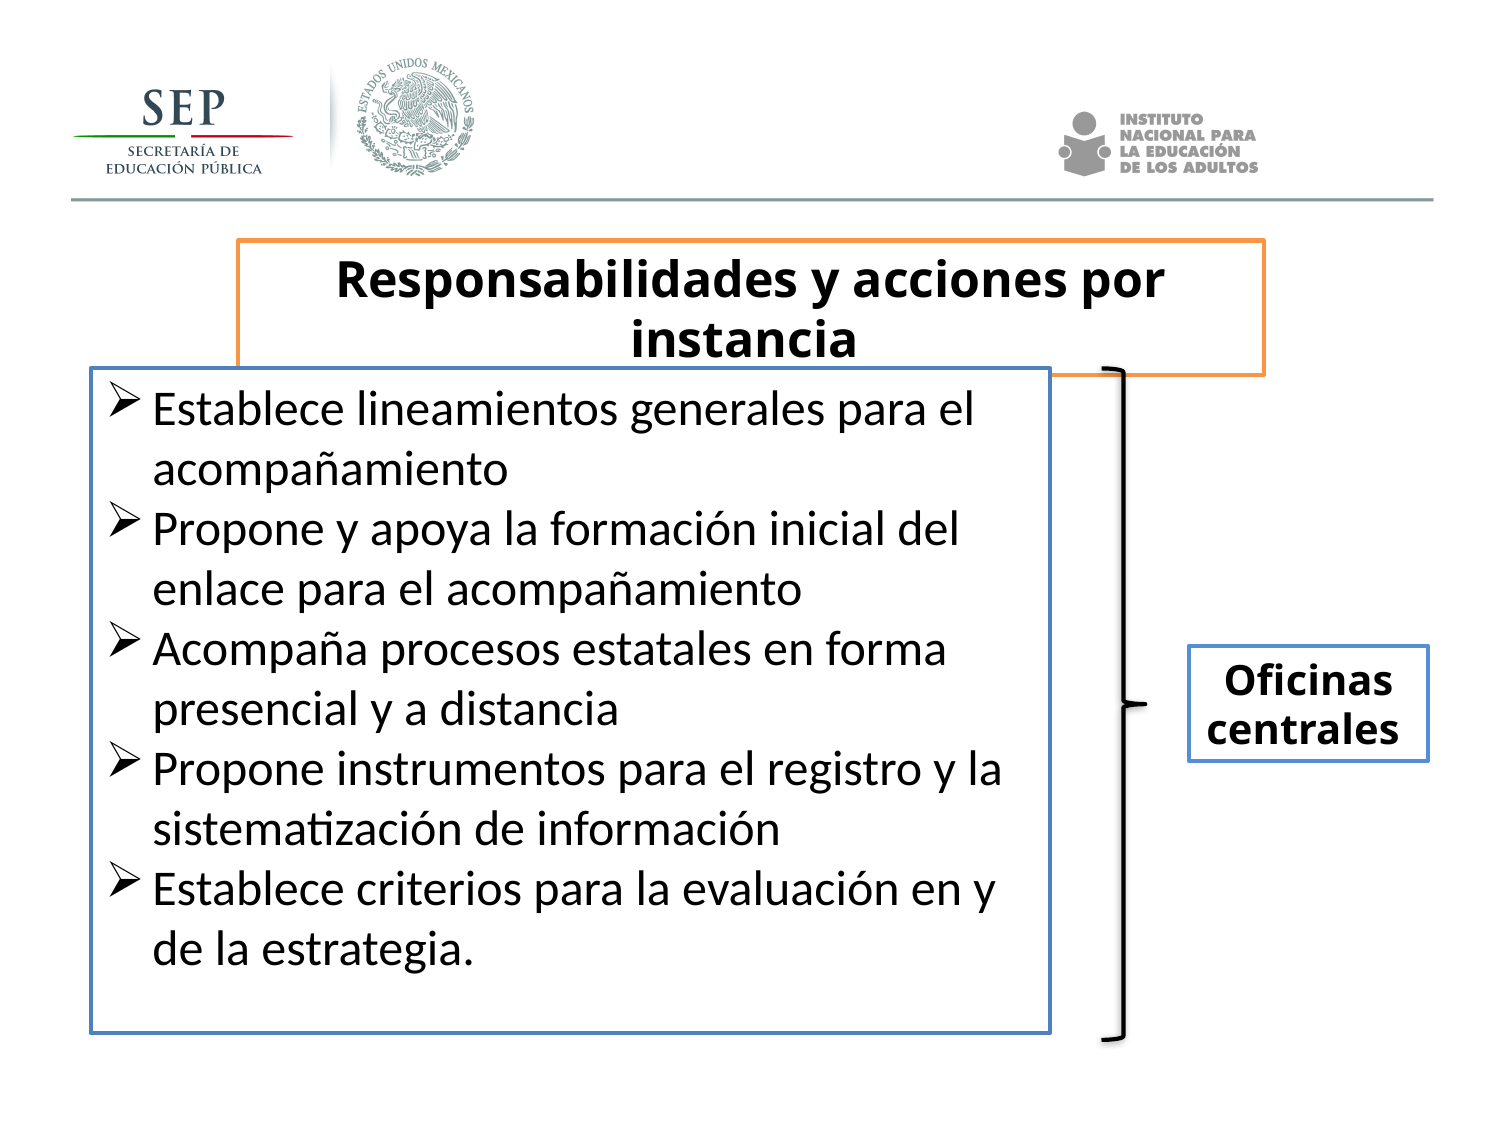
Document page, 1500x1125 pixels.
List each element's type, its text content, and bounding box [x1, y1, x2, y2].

text_box Responsabilidades y acciones por instancia [236, 238, 1266, 377]
text_box Oficinas centrales [1187, 644, 1430, 763]
text_box [1101, 366, 1148, 1042]
picture [71, 0, 1494, 1125]
text_box Establece lineamientos generales para el acompañamiento Propone y apoya la formación inicial del enlace para el acompañamiento Acompaña procesos estatales en forma presencial y a distancia Propone instrumentos para el registro y la sistematización de información Establece criterios para la evaluación en y de la estrategia. [89, 366, 1052, 1035]
